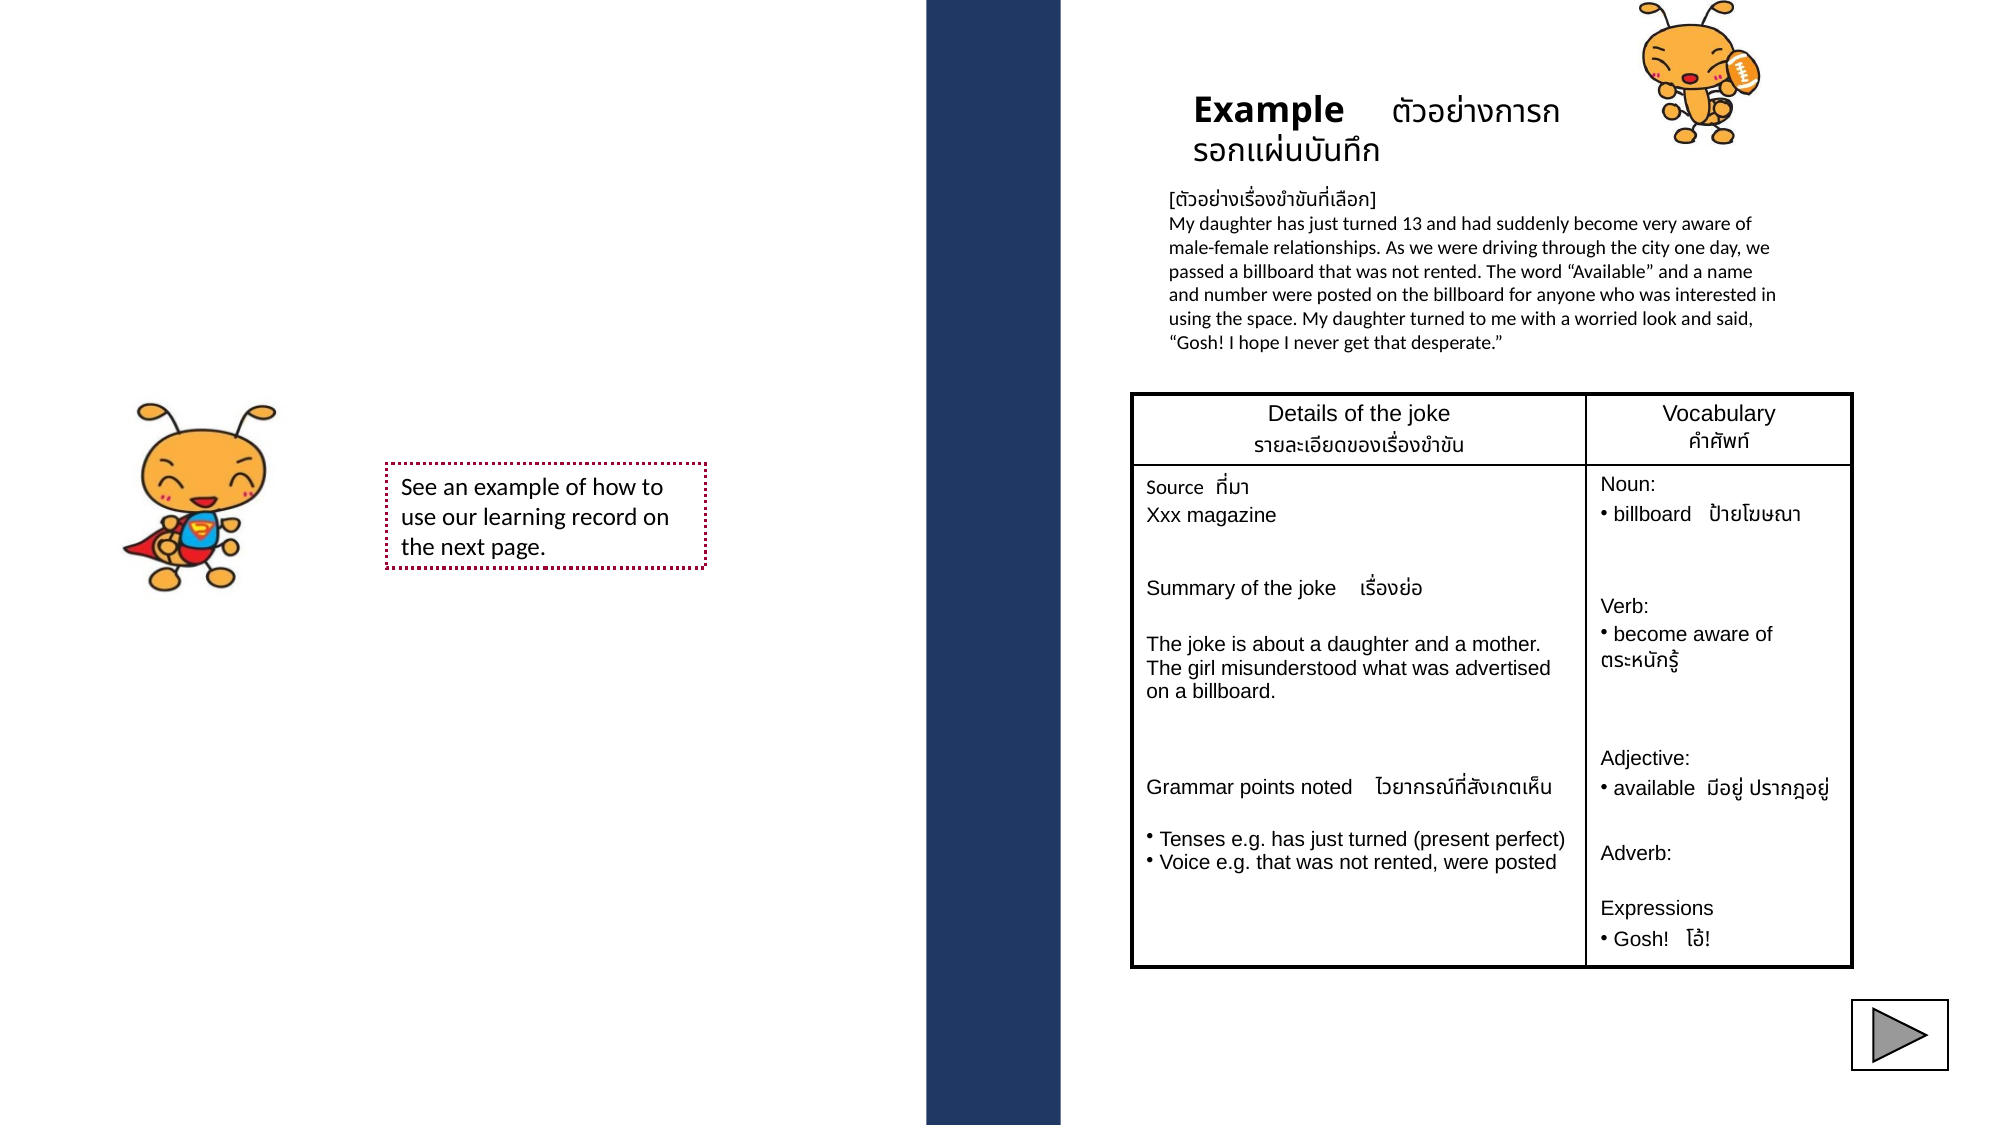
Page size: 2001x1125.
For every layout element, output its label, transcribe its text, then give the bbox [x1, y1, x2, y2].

text_box [925, 0, 1062, 1125]
picture [1638, 0, 1762, 147]
table_header Details of the joke รายละเอียดของเรื่องขำขัน [1134, 396, 1585, 464]
table_cell Source ที่มา Xxx magazine Summary of the joke เรื่องย่อ The joke is about a daughter and a mother. The girl misunderstood what was advertised on a billboard. Grammar points noted ไวยากรณ์ที่สังเกตเห็น Tenses e.g. has just turned (present perfect) Voice e.g. that was not rented, were posted [1134, 466, 1585, 965]
text_box [1851, 999, 1949, 1071]
text_box See an example of how to use our learning record on the next page. [386, 463, 706, 568]
text_box [ตัวอย่างเรื่องขำขันที่เลือก] My daughter has just turned 13 and had suddenly become very aware of male-female relationships. As we were driving through the city one day, we passed a billboard that was not rented. The word “Available” and a name and number were posted on the billboard for anyone who was interested in using the space. My daughter turned to me with a worried look and said, “Gosh! I hope I never get that desperate.” [1154, 179, 1796, 361]
picture [60, 340, 310, 643]
table_cell Noun: billboard ป้ายโฆษณา Verb: become aware of ตระหนักรู้ Adjective: available มีอยู่ ปรากฎอยู่ Adverb: Expressions Gosh! โอ้! [1587, 466, 1850, 965]
text_box Example ตัวอย่างการกรอกแผ่นบันทึก [1177, 78, 1583, 176]
table_header Vocabulary คำศัพท์ [1587, 396, 1850, 464]
